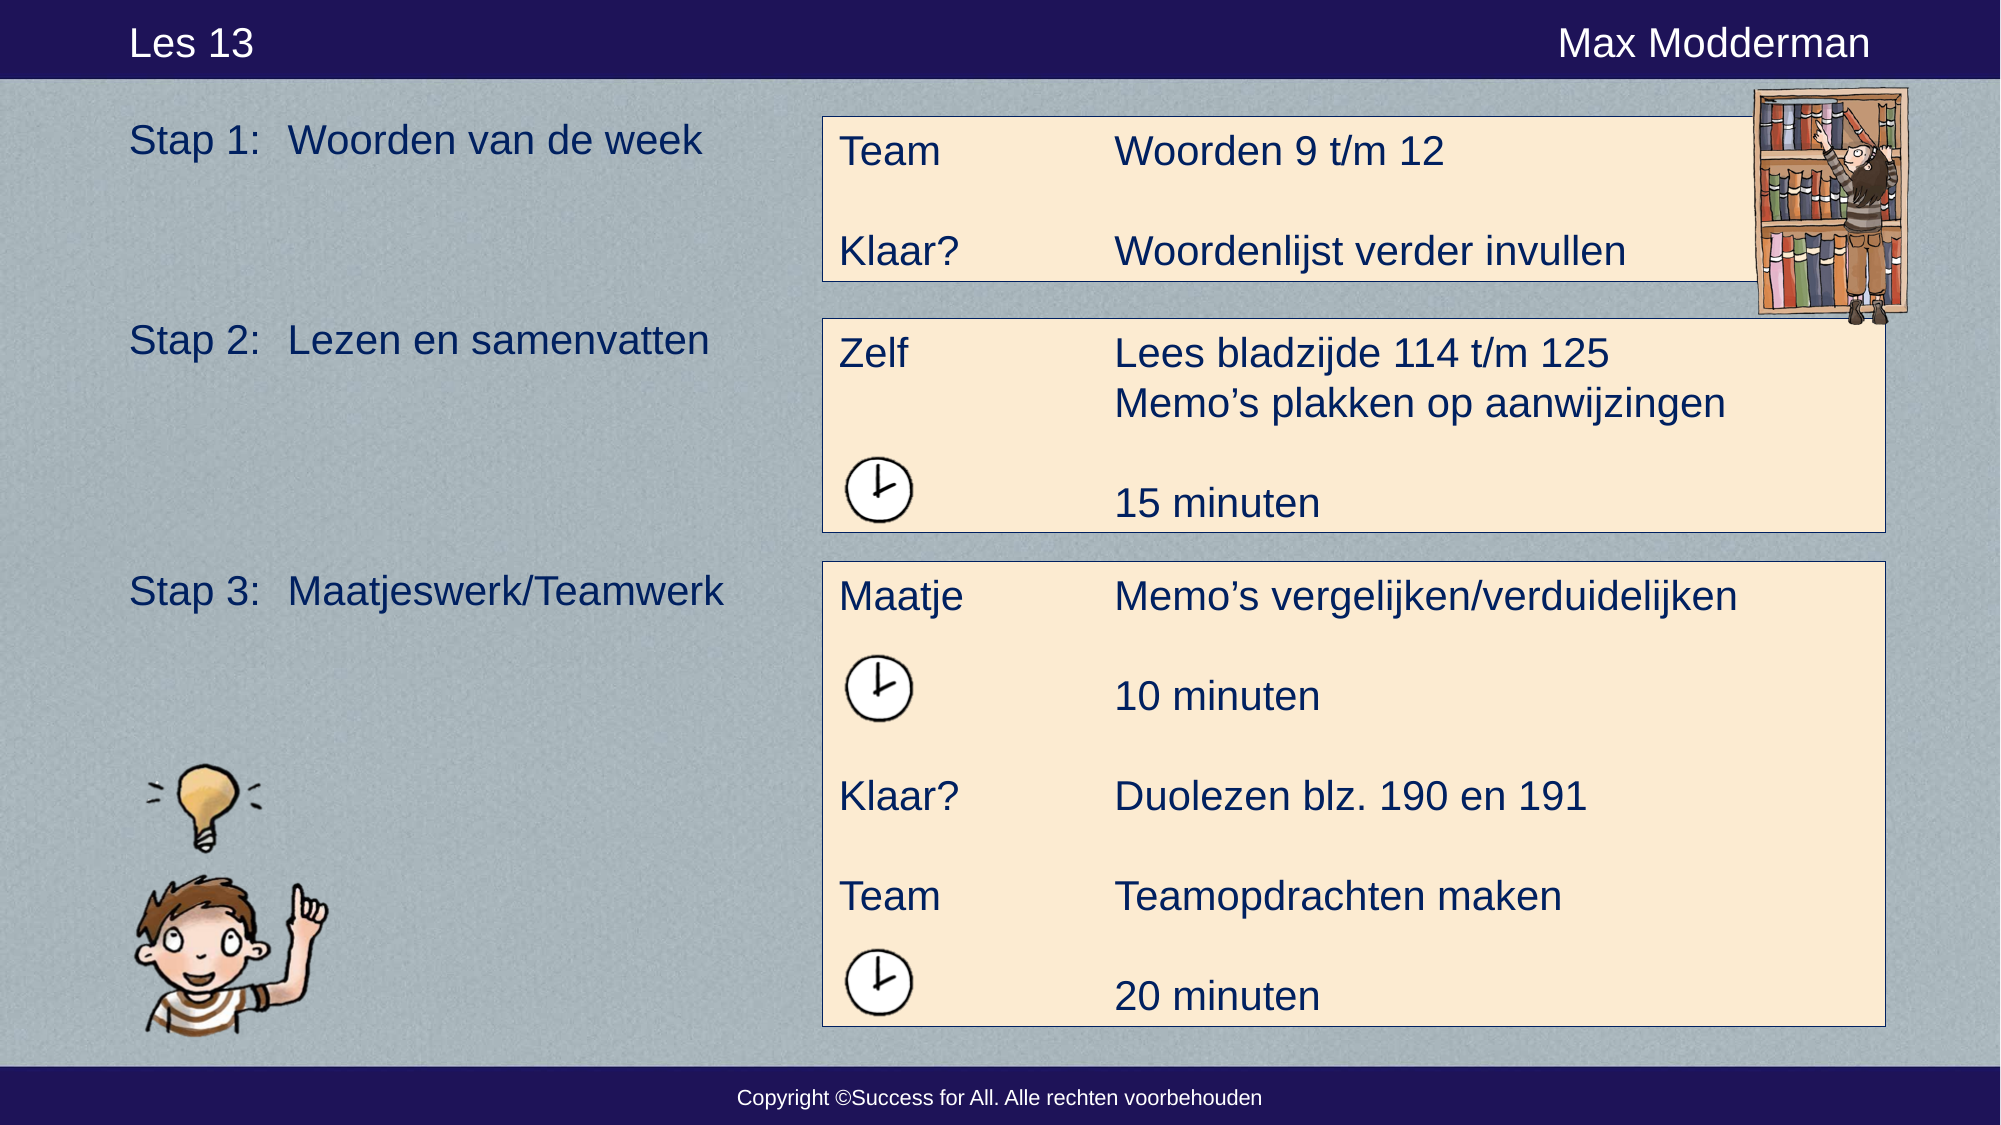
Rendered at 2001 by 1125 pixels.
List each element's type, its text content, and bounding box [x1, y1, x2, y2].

text_box Stap 1: Woorden van de week Stap 2: Lezen en samenvatten Stap 3: Maatjeswerk/Teamwerk [114, 105, 907, 621]
picture [0, 0, 2001, 1125]
text_box Max Modderman [999, 8, 1886, 123]
text_box Copyright ©Success for All. Alle rechten voorbehouden [0, 1076, 2000, 1125]
text_box Team Woorden 9 t/m 12 Klaar? Woordenlijst verder invullen [822, 116, 1737, 282]
text_box Zelf Lees bladzijde 114 t/m 125 Memo’s plakken op aanwijzingen 15 minuten [907, 318, 1886, 533]
text_box Les 13 [114, 8, 354, 73]
text_box Maatje Memo’s vergelijken/verduidelijken 10 minuten Klaar? Duolezen blz. 190 en 191 Team Teamopdrachten maken 20 minuten [822, 561, 1886, 1027]
